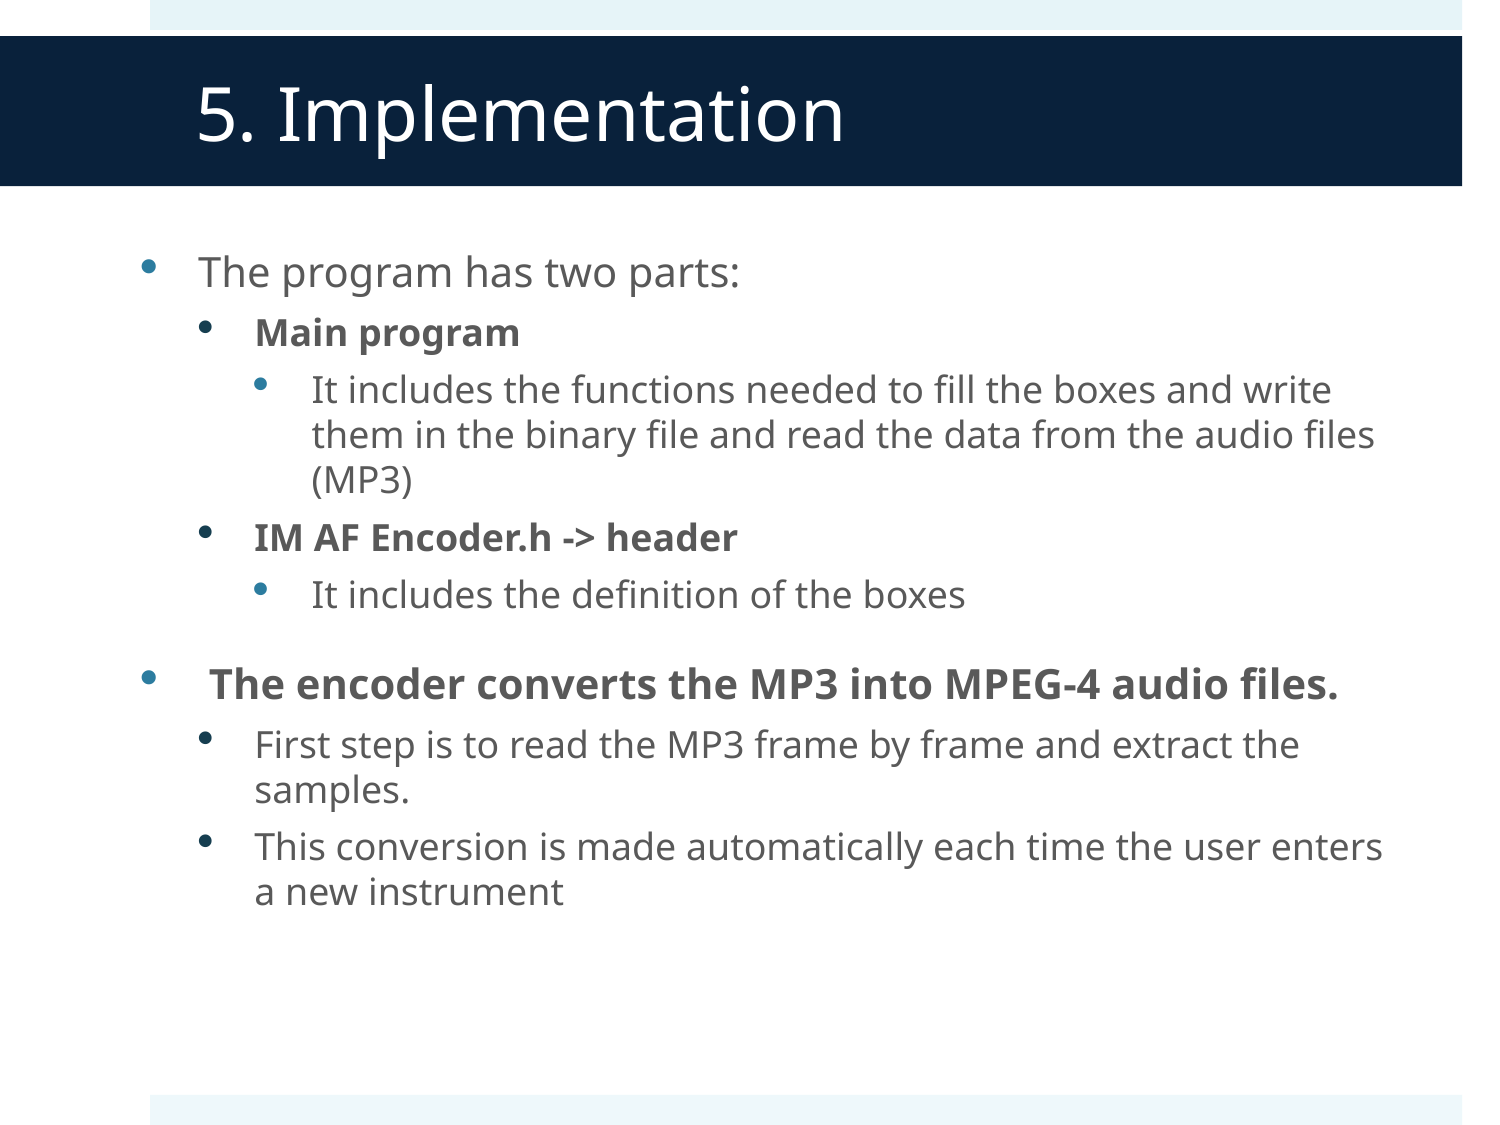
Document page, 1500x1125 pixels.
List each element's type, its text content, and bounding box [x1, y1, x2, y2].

title 5. Implementation [0, 36, 1463, 187]
list The program has two parts: Main program It includes the functions needed to fill the boxes and write them in the binary file and read the data from the audio files (MP3) IM AF Encoder.h -> header It includes the definition of the boxes The encoder converts the MP3 into MPEG-4 audio files. First step is to read the MP3 frame by frame and extract the samples. This conversion is made automatically each time the user enters a new instrument [126, 238, 1407, 972]
